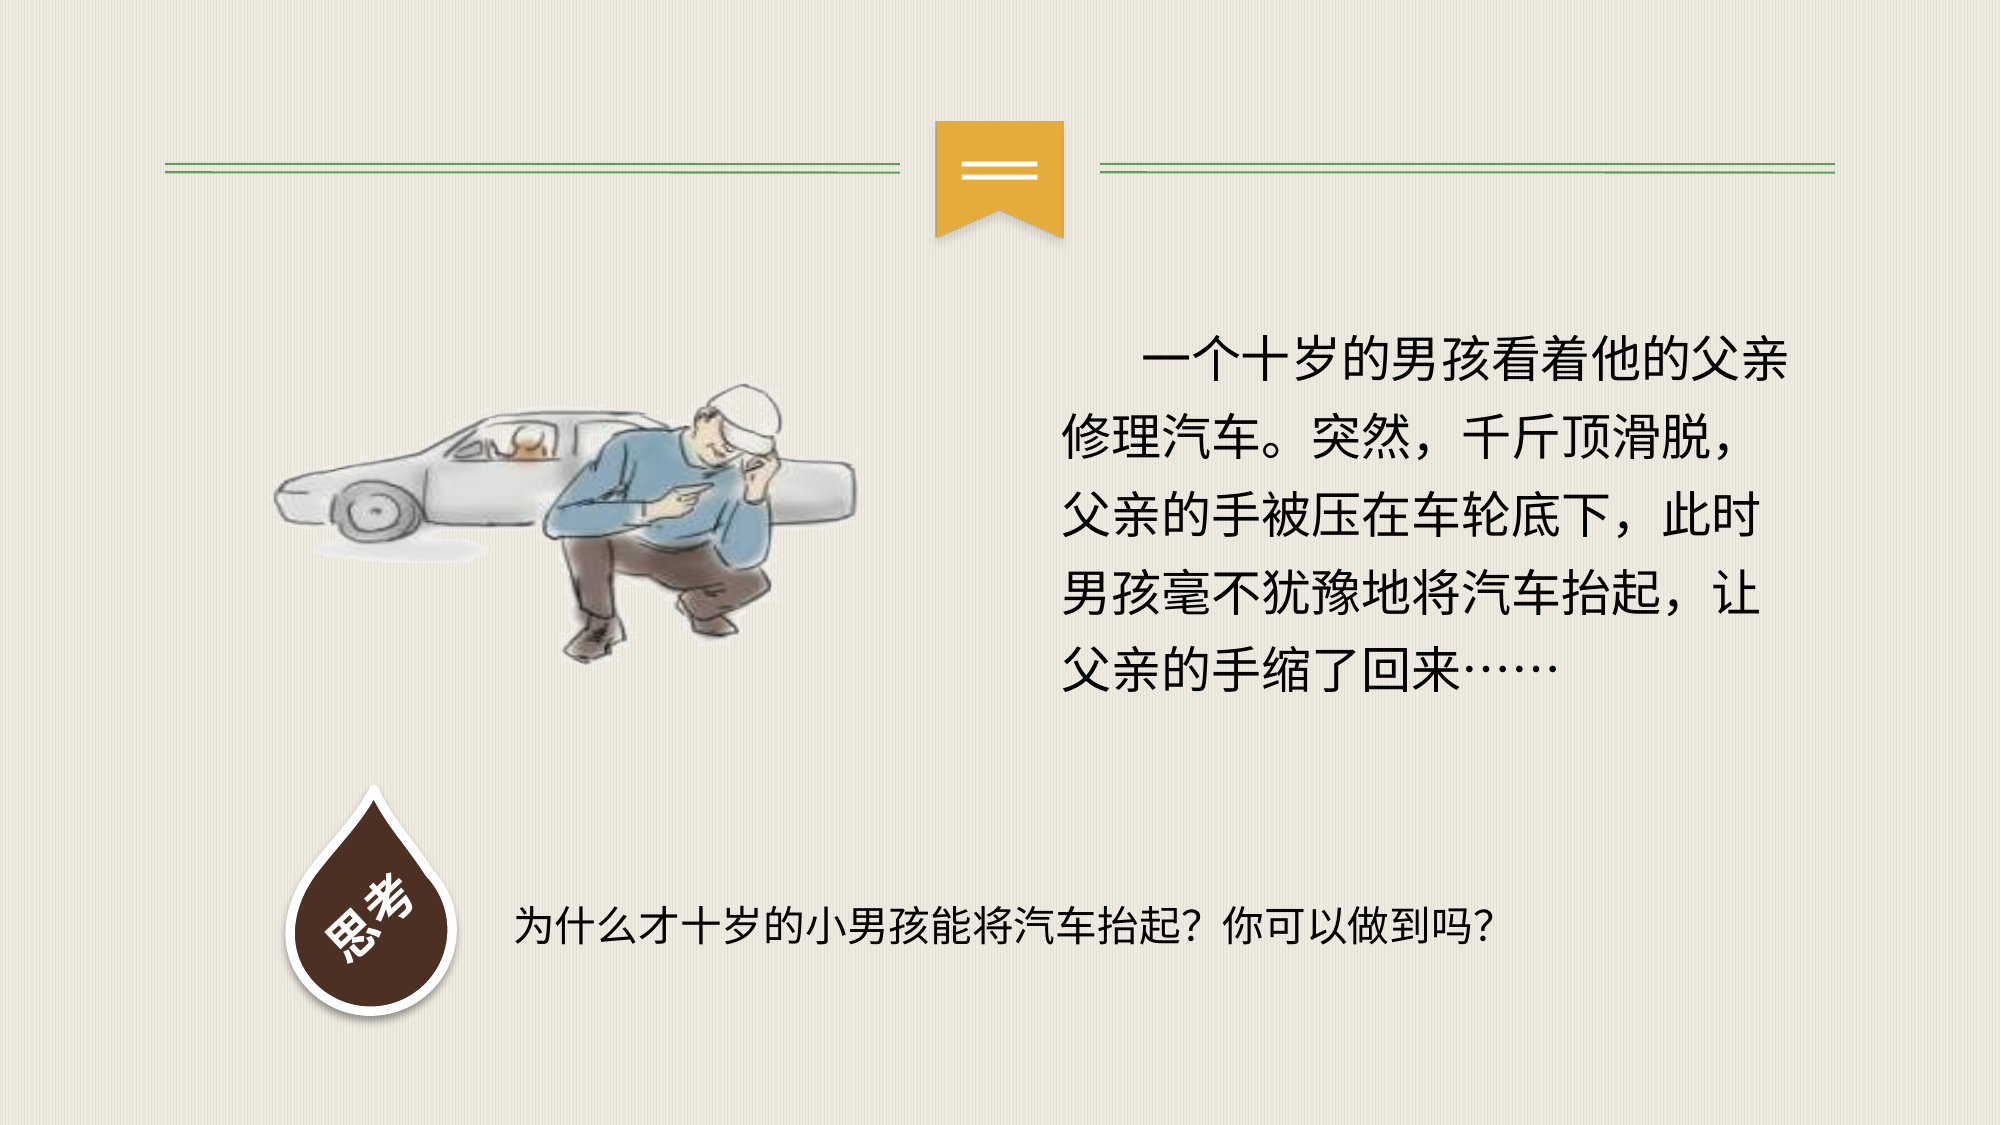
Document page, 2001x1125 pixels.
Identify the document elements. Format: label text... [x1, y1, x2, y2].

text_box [164, 121, 1835, 252]
picture [242, 269, 927, 686]
text_box 思考 [290, 789, 453, 1012]
text_box 一个十岁的男孩看着他的父亲修理汽车。突然，千斤顶滑脱，父亲的手被压在车轮底下，此时男孩毫不犹豫地将汽车抬起，让父亲的手缩了回来…… [1046, 301, 1823, 707]
text_box 为什么才十岁的小男孩能将汽车抬起？你可以做到吗？ [498, 877, 1548, 957]
